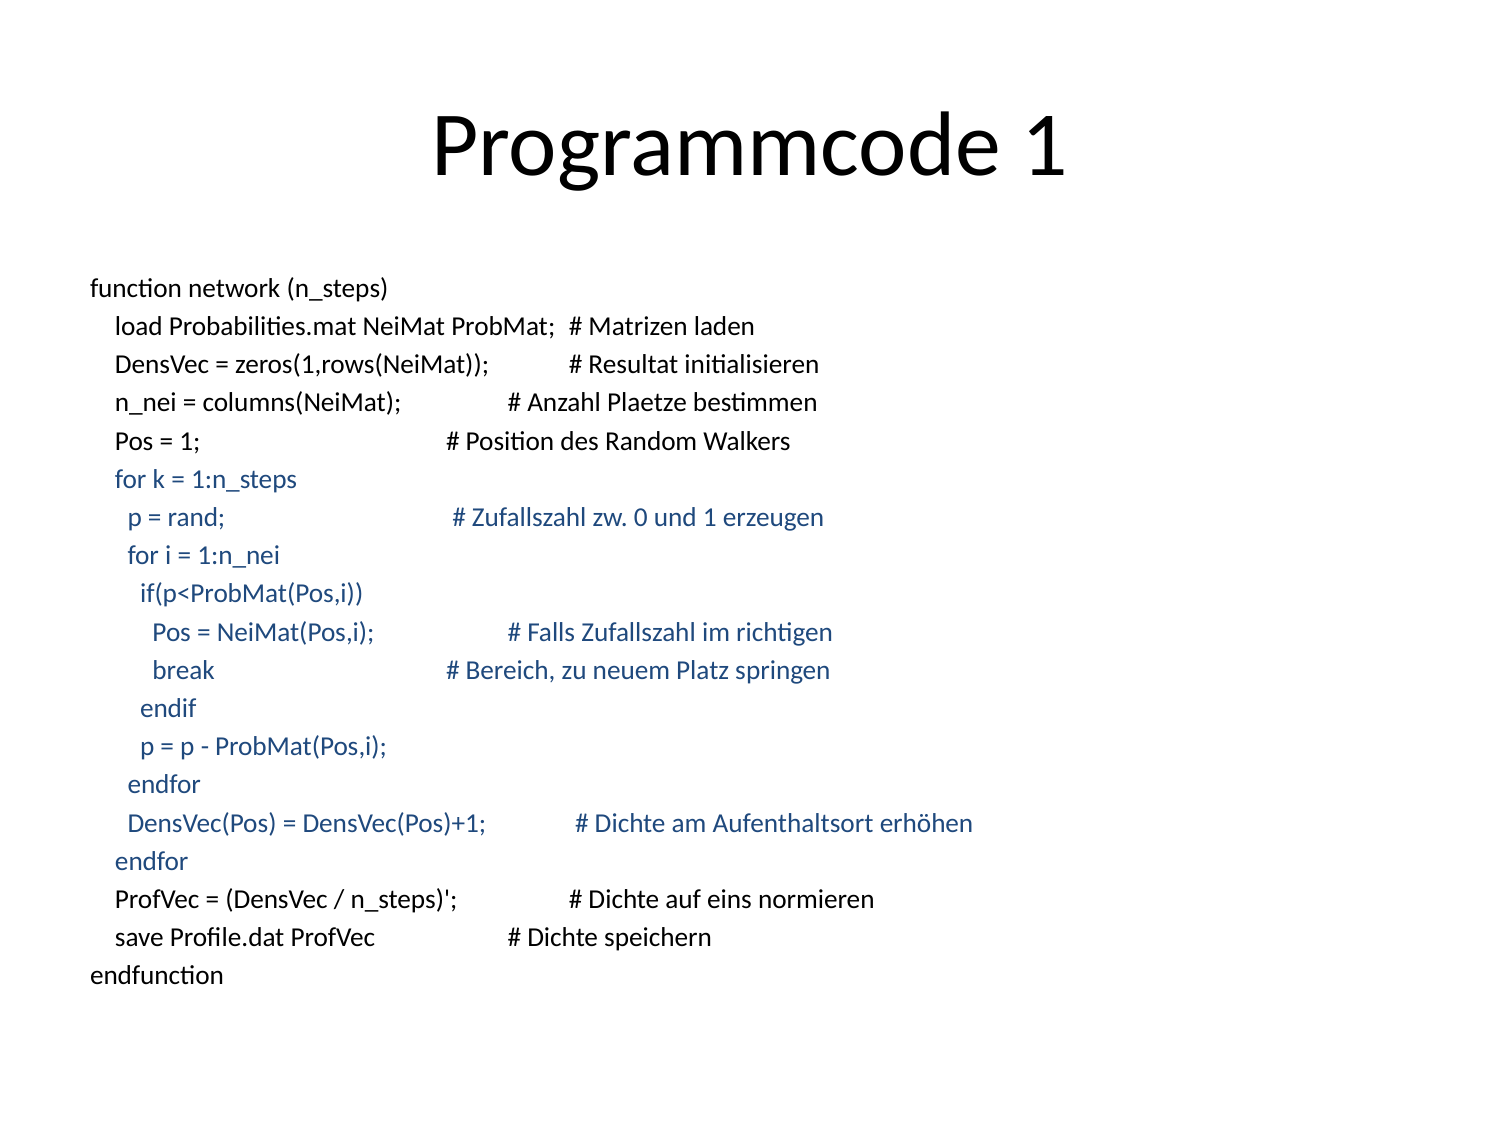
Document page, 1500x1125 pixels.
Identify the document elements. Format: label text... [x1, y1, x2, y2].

title Programmcode 1 [75, 45, 1425, 233]
list function network (n_steps) load Probabilities.mat NeiMat ProbMat; # Matrizen laden DensVec = zeros(1,rows(NeiMat)); # Resultat initialisieren n_nei = columns(NeiMat); # Anzahl Plaetze bestimmen Pos = 1; # Position des Random Walkers for k = 1:n_steps p = rand; # Zufallszahl zw. 0 und 1 erzeugen for i = 1:n_nei if(p<ProbMat(Pos,i)) Pos = NeiMat(Pos,i); # Falls Zufallszahl im richtigen break # Bereich, zu neuem Platz springen endif p = p - ProbMat(Pos,i); endfor DensVec(Pos) = DensVec(Pos)+1; # Dichte am Aufenthaltsort erhöhen endfor ProfVec = (DensVec / n_steps)'; # Dichte auf eins normieren save Profile.dat ProfVec # Dichte speichern endfunction [75, 262, 1425, 1005]
